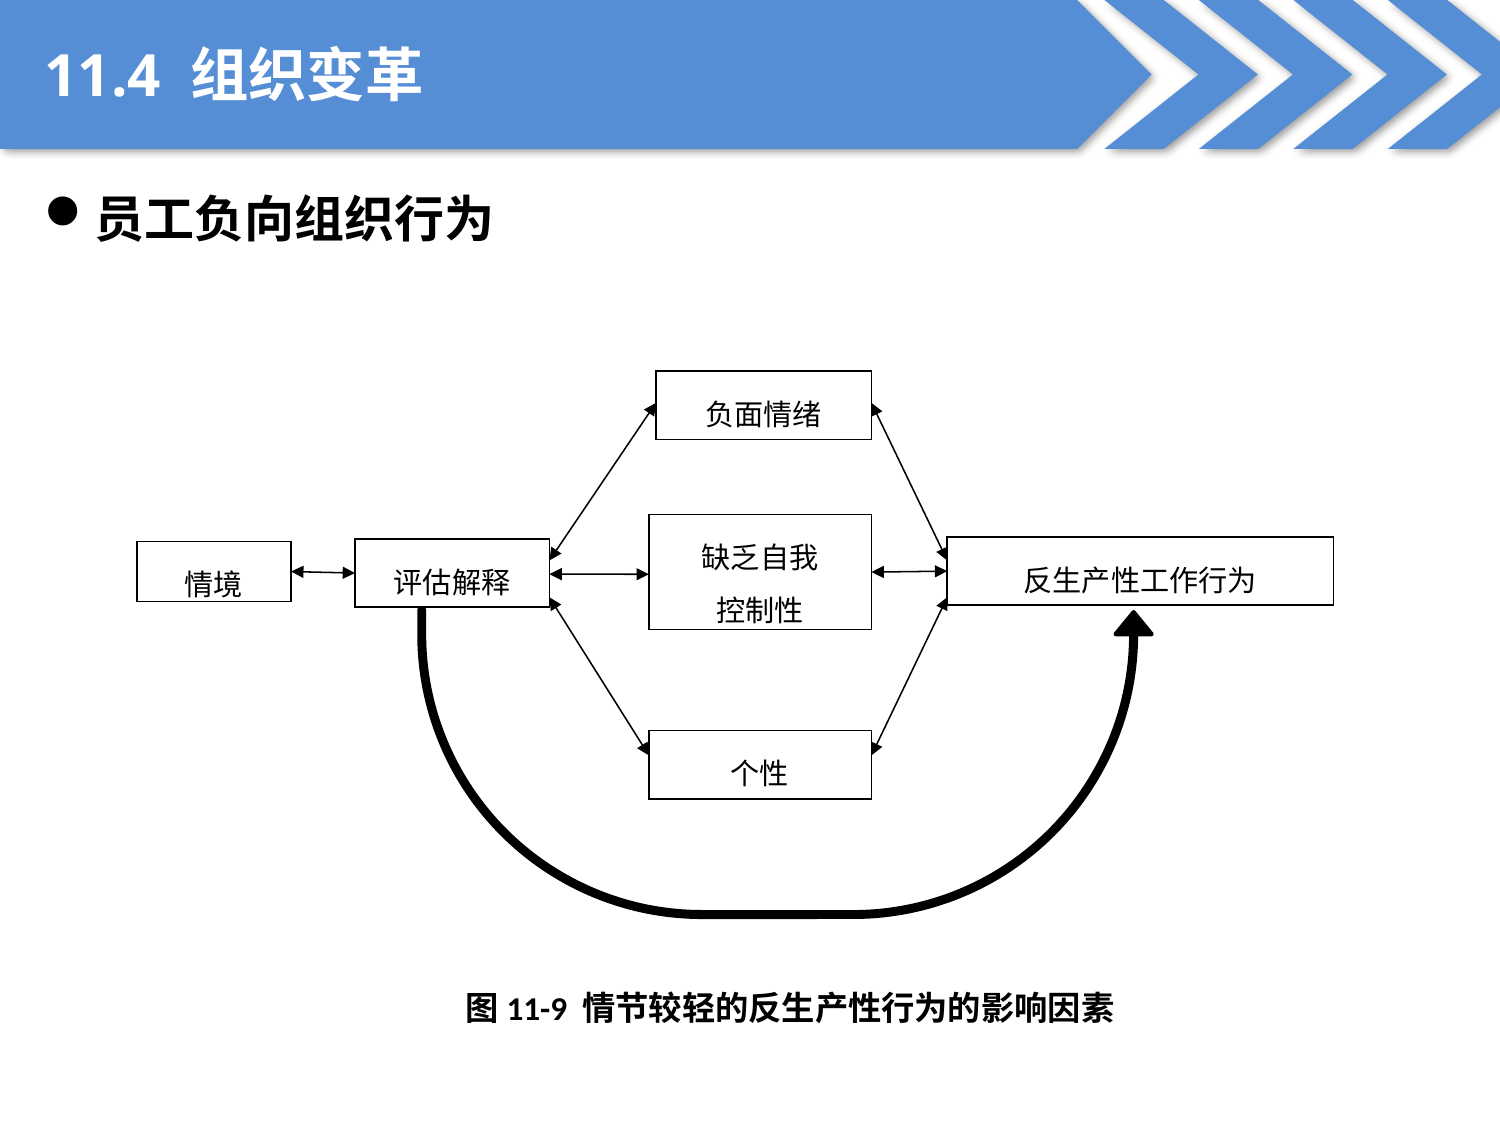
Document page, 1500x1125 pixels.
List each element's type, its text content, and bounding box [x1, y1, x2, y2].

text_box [91, 349, 1377, 918]
text_box 11.4 组织变革 [29, 30, 439, 116]
text_box 员工负向组织行为 [29, 180, 821, 255]
text_box 图11-9 情节较轻的反生产性行为的影响因素 [450, 979, 1130, 1034]
